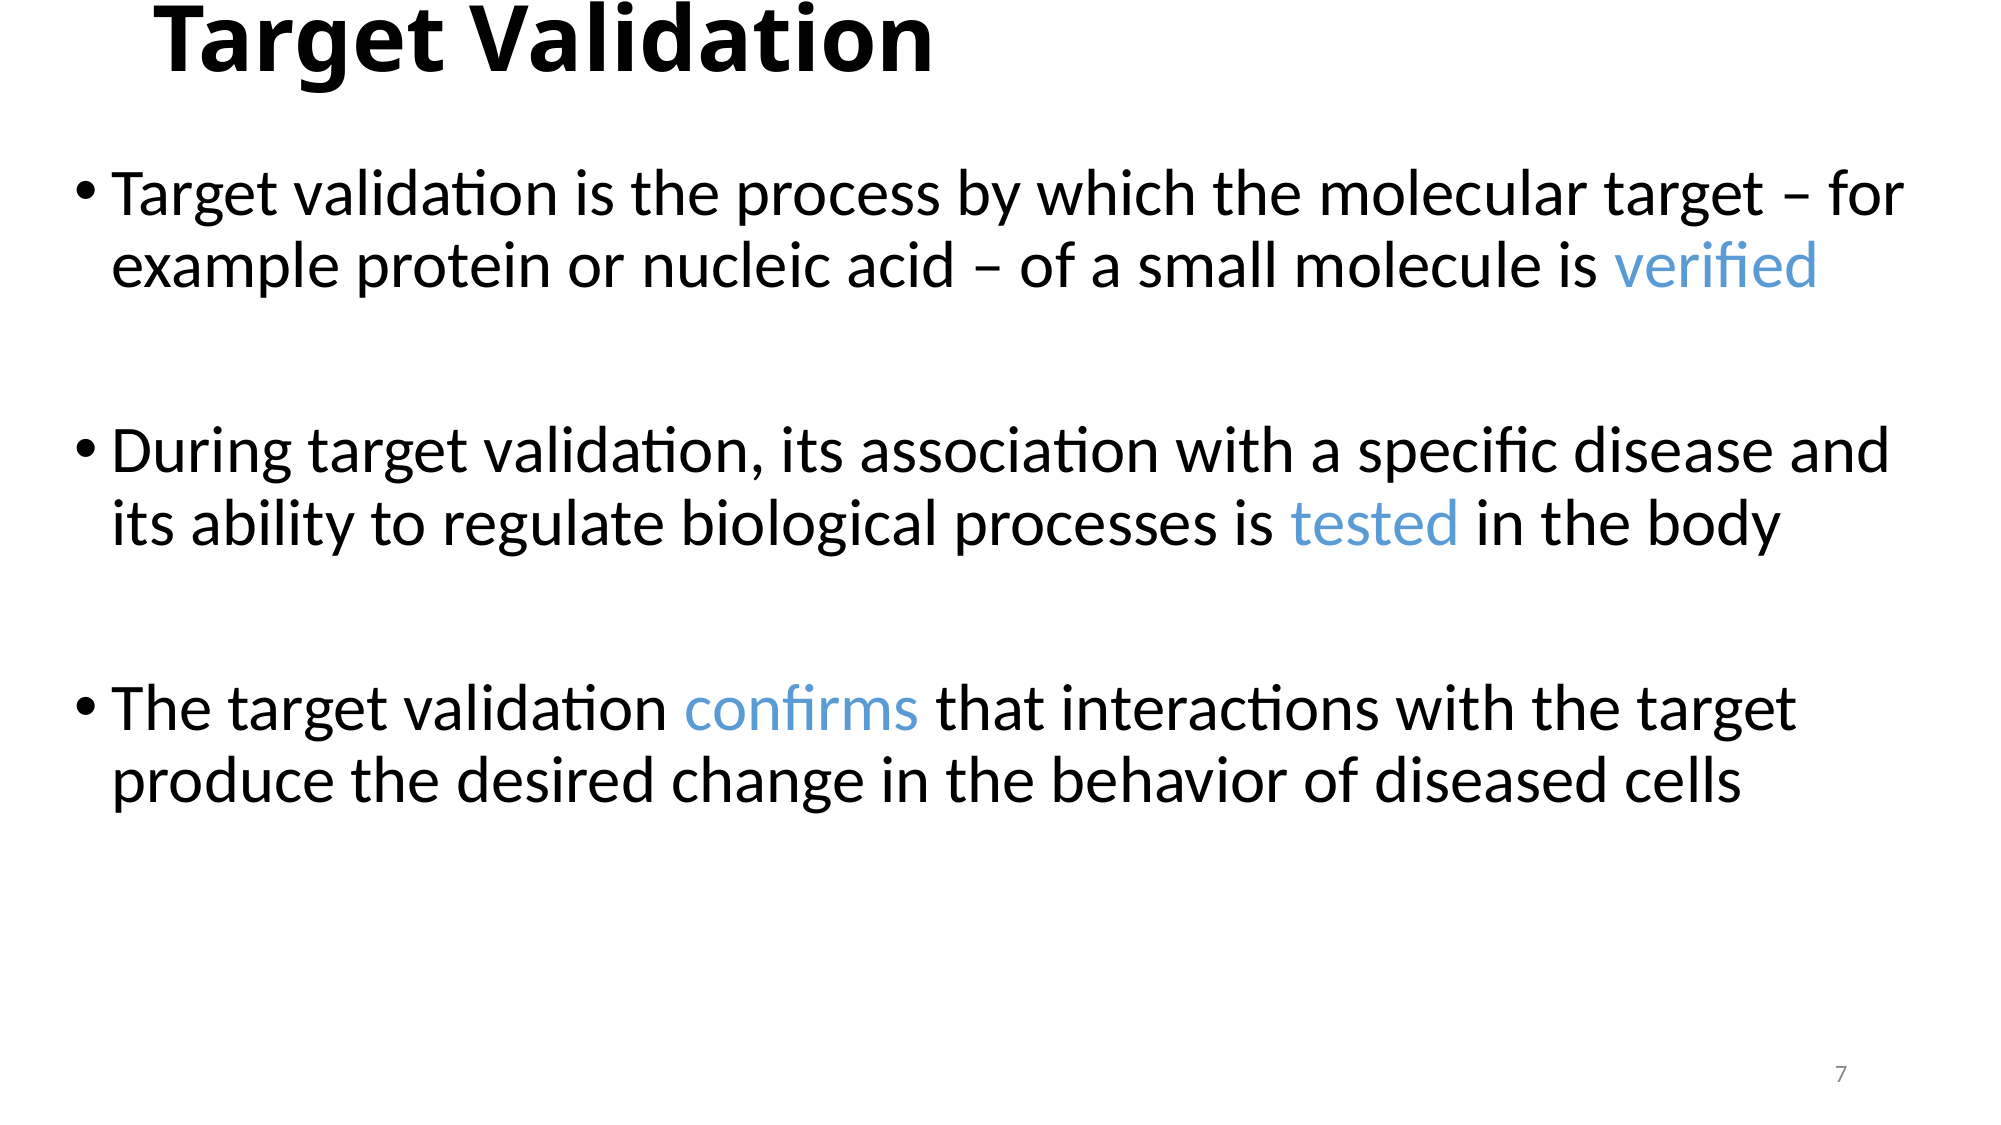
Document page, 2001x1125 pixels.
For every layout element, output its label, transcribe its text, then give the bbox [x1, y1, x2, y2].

list Target validation is the process by which the molecular target – for example protein or nucleic acid – of a small molecule is verified During target validation, its association with a specific disease and its ability to regulate biological processes is tested in the body The target validation confirms that interactions with the target produce the desired change in the behavior of diseased cells [59, 149, 1960, 1080]
slide_number 7 [1412, 1042, 1863, 1103]
title Target Validation [137, 24, 1863, 149]
